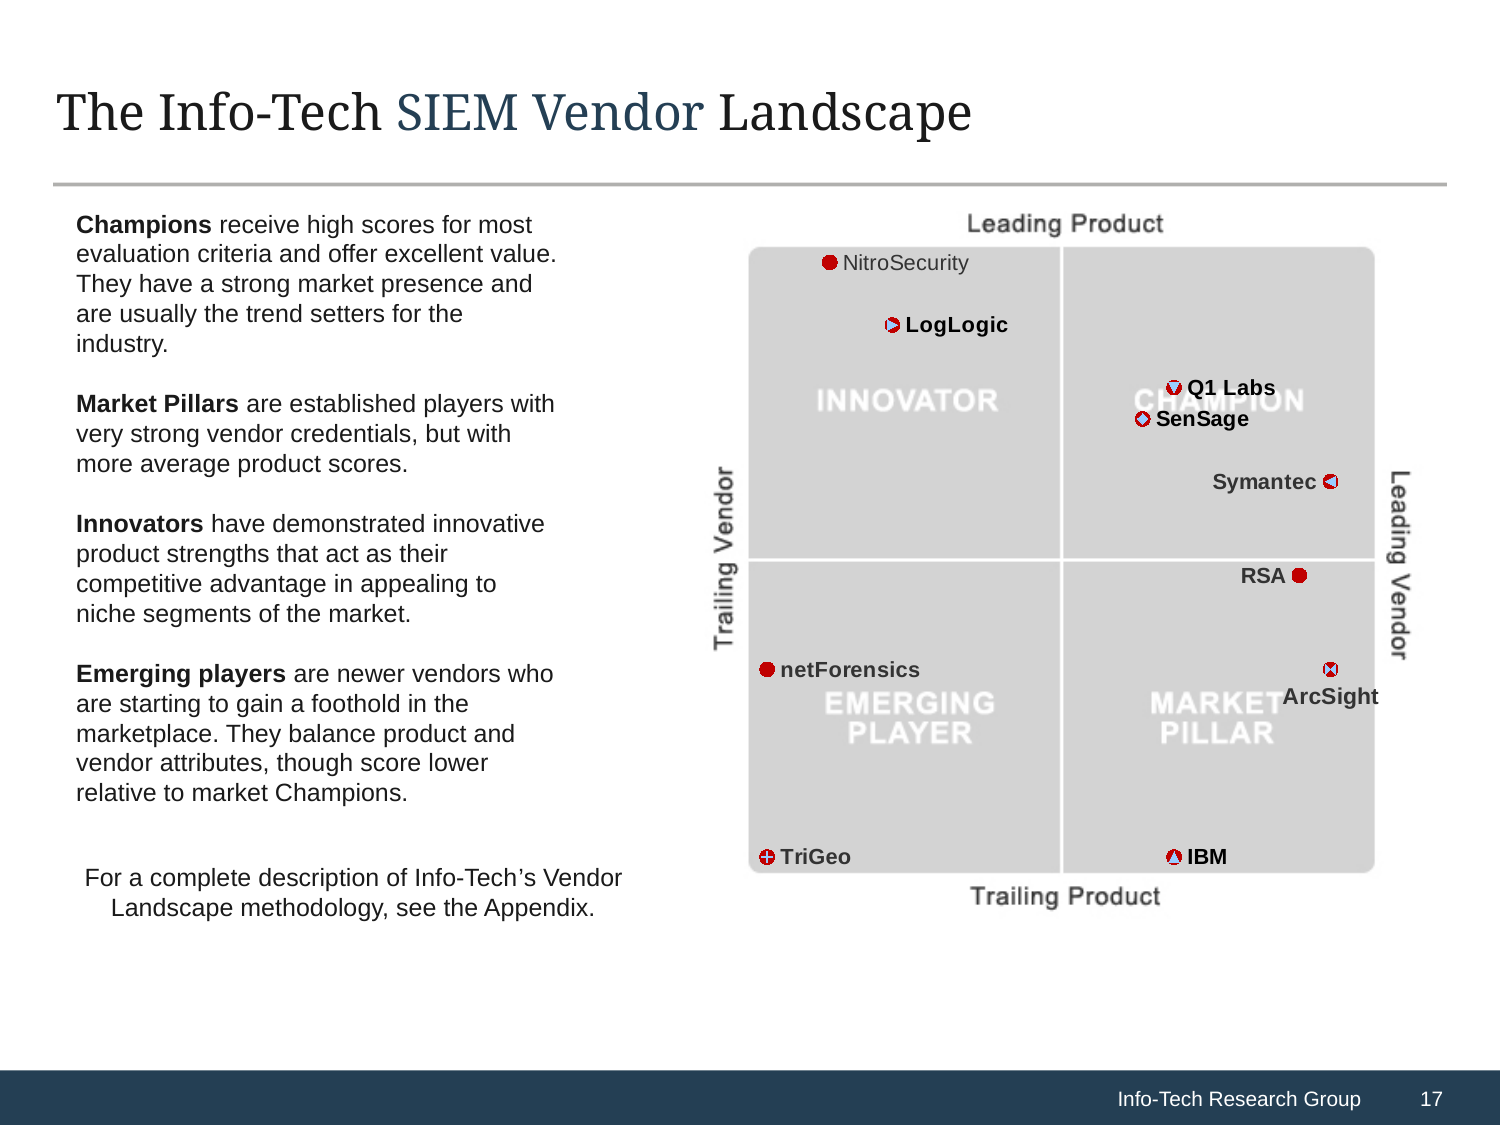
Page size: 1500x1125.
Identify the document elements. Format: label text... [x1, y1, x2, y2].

text_box For a complete description of Info-Tech’s Vendor Landscape methodology, see the Appendix. [41, 854, 667, 935]
title The Info-Tech SIEM Vendor Landscape [41, 42, 1457, 185]
chart [689, 184, 1440, 936]
text_box Champions receive high scores for most evaluation criteria and offer excellent value. They have a strong market presence and are usually the trend setters for the industry. Market Pillars are established players with very strong vendor credentials, but with more average product scores. Innovators have demonstrated innovative product strengths that act as their competitive advantage in appealing to niche segments of the market. Emerging players are newer vendors who are starting to gain a foothold in the marketplace. They balance product and vendor attributes, though score lower relative to market Champions. [61, 200, 579, 815]
